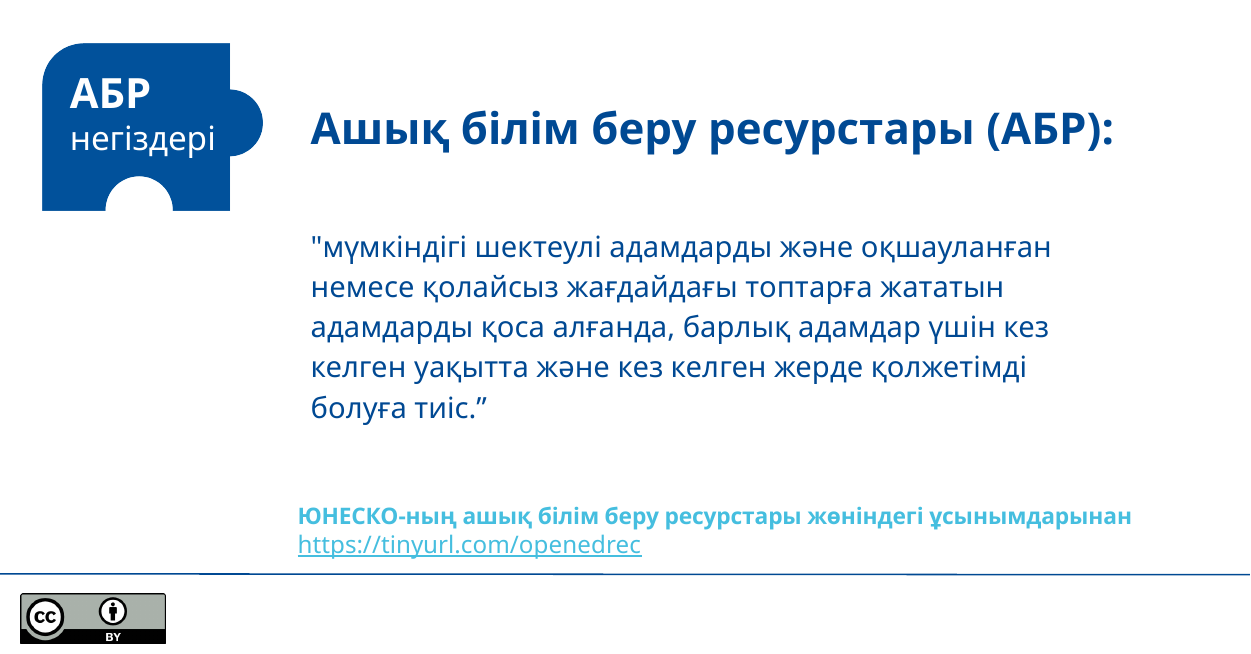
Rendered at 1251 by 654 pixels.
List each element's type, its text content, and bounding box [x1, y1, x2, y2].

text_box [0, 582, 1250, 654]
picture [41, 43, 263, 212]
text_box ЮНЕСКО-ның ашық білім беру ресурстары жөніндегі ұсынымдарынан https://tinyurl.com/openedrec [286, 490, 1191, 572]
text_box АБР негіздері [54, 52, 392, 252]
picture [20, 592, 166, 645]
text_box "мүмкіндігі шектеулі адамдарды және оқшауланған немесе қолайсыз жағдайдағы топтарға жататын адамдарды қоса алғанда, барлық адамдар үшін кез келген уақытта және кез келген жерде қолжетімді болуға тиіс.” [298, 210, 1115, 472]
text_box Ашық білім беру ресурстары (АБР): [392, 88, 1144, 166]
